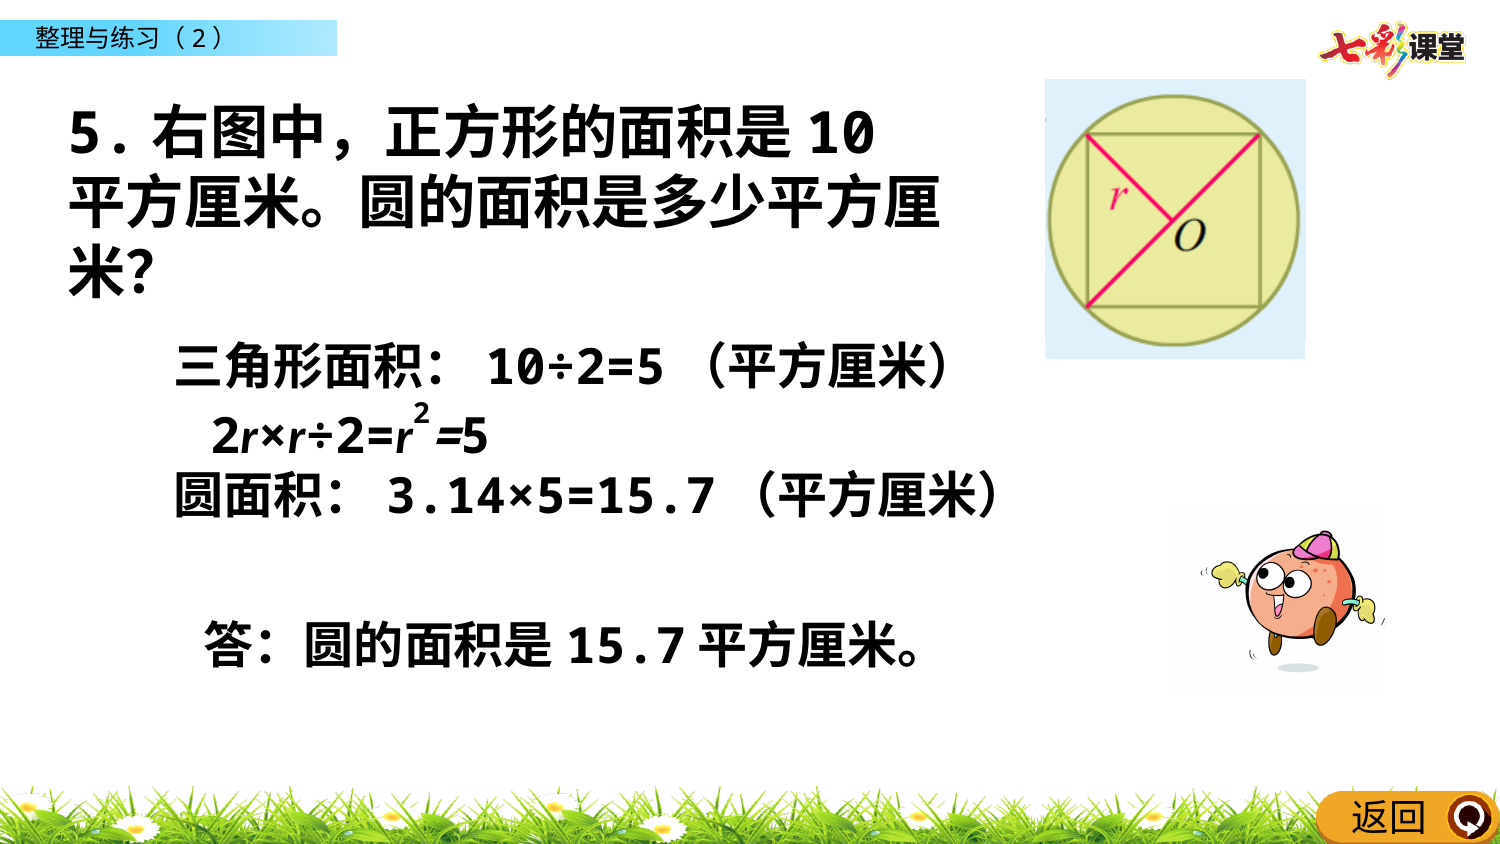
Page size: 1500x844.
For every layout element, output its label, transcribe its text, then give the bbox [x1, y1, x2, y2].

text_box 5.右图中，正方形的面积是10平方厘米。圆的面积是多少平方厘米？ [53, 88, 963, 313]
picture [1316, 20, 1468, 80]
text_box 答：圆的面积是15.7平方厘米。 [189, 605, 1040, 681]
picture [1168, 503, 1386, 694]
text_box 三角形面积：10÷2=5（平方厘米） 2r×r÷2=r2=5 圆面积：3.14×5=15.7（平方厘米） [135, 327, 1069, 532]
picture [1045, 78, 1306, 359]
picture [0, 786, 1500, 844]
